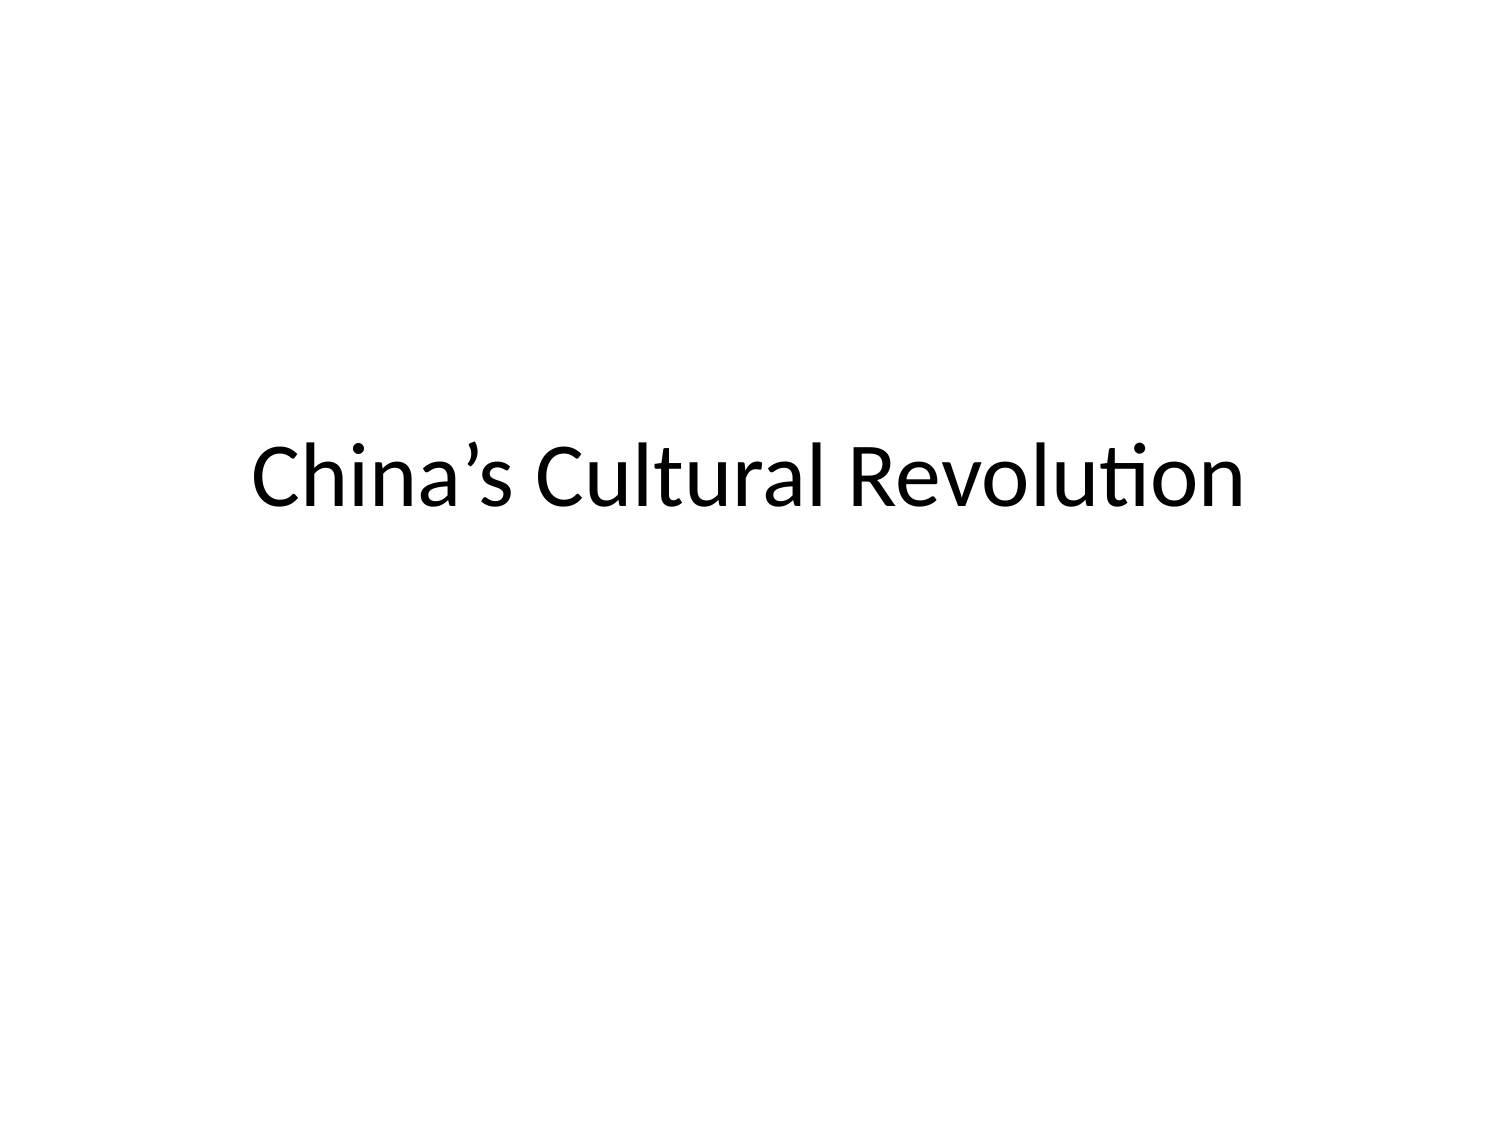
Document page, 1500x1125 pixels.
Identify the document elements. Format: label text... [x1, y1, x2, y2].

title China’s Cultural Revolution [112, 349, 1388, 591]
